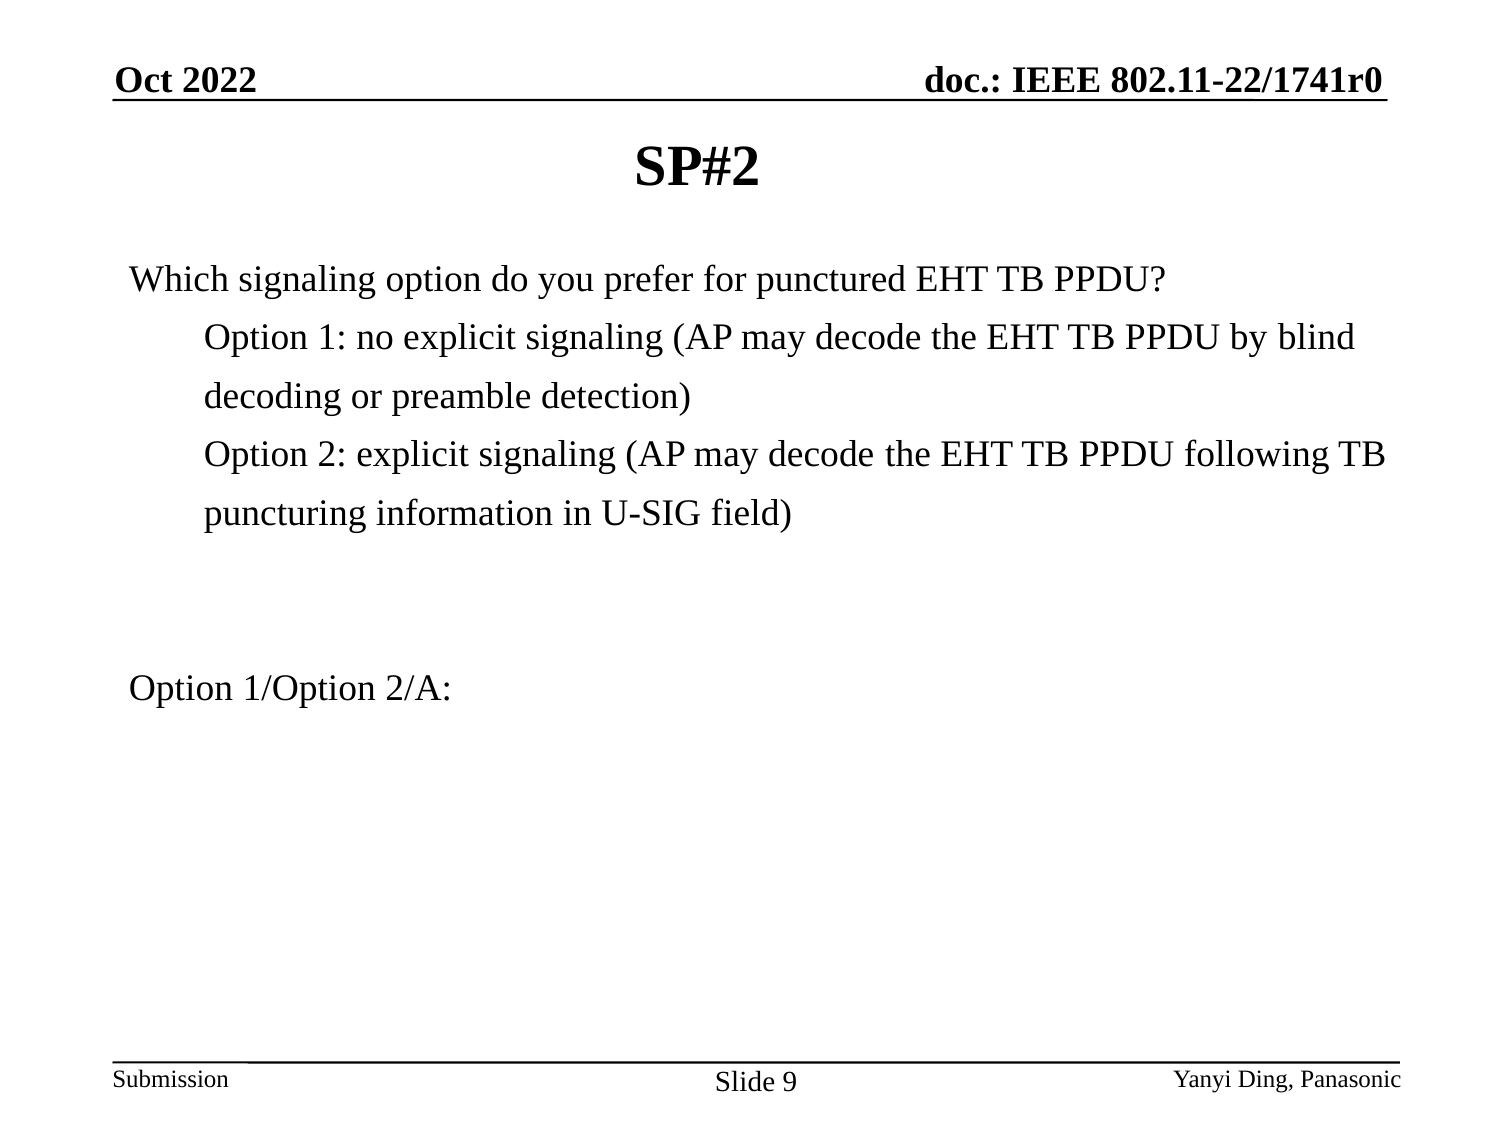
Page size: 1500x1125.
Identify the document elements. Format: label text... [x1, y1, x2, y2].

footer Yanyi Ding, Panasonic [1170, 1061, 1402, 1093]
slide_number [114, 54, 259, 101]
slide_number Slide 9 [704, 1061, 808, 1098]
text_box SP#2 [619, 119, 791, 205]
text_box Which signaling option do you prefer for punctured EHT TB PPDU? Option 1: no explicit signaling (AP may decode the EHT TB PPDU by blind decoding or preamble detection) Option 2: explicit signaling (AP may decode the EHT TB PPDU following TB puncturing information in U-SIG field) Option 1/Option 2/A: [114, 233, 1430, 716]
